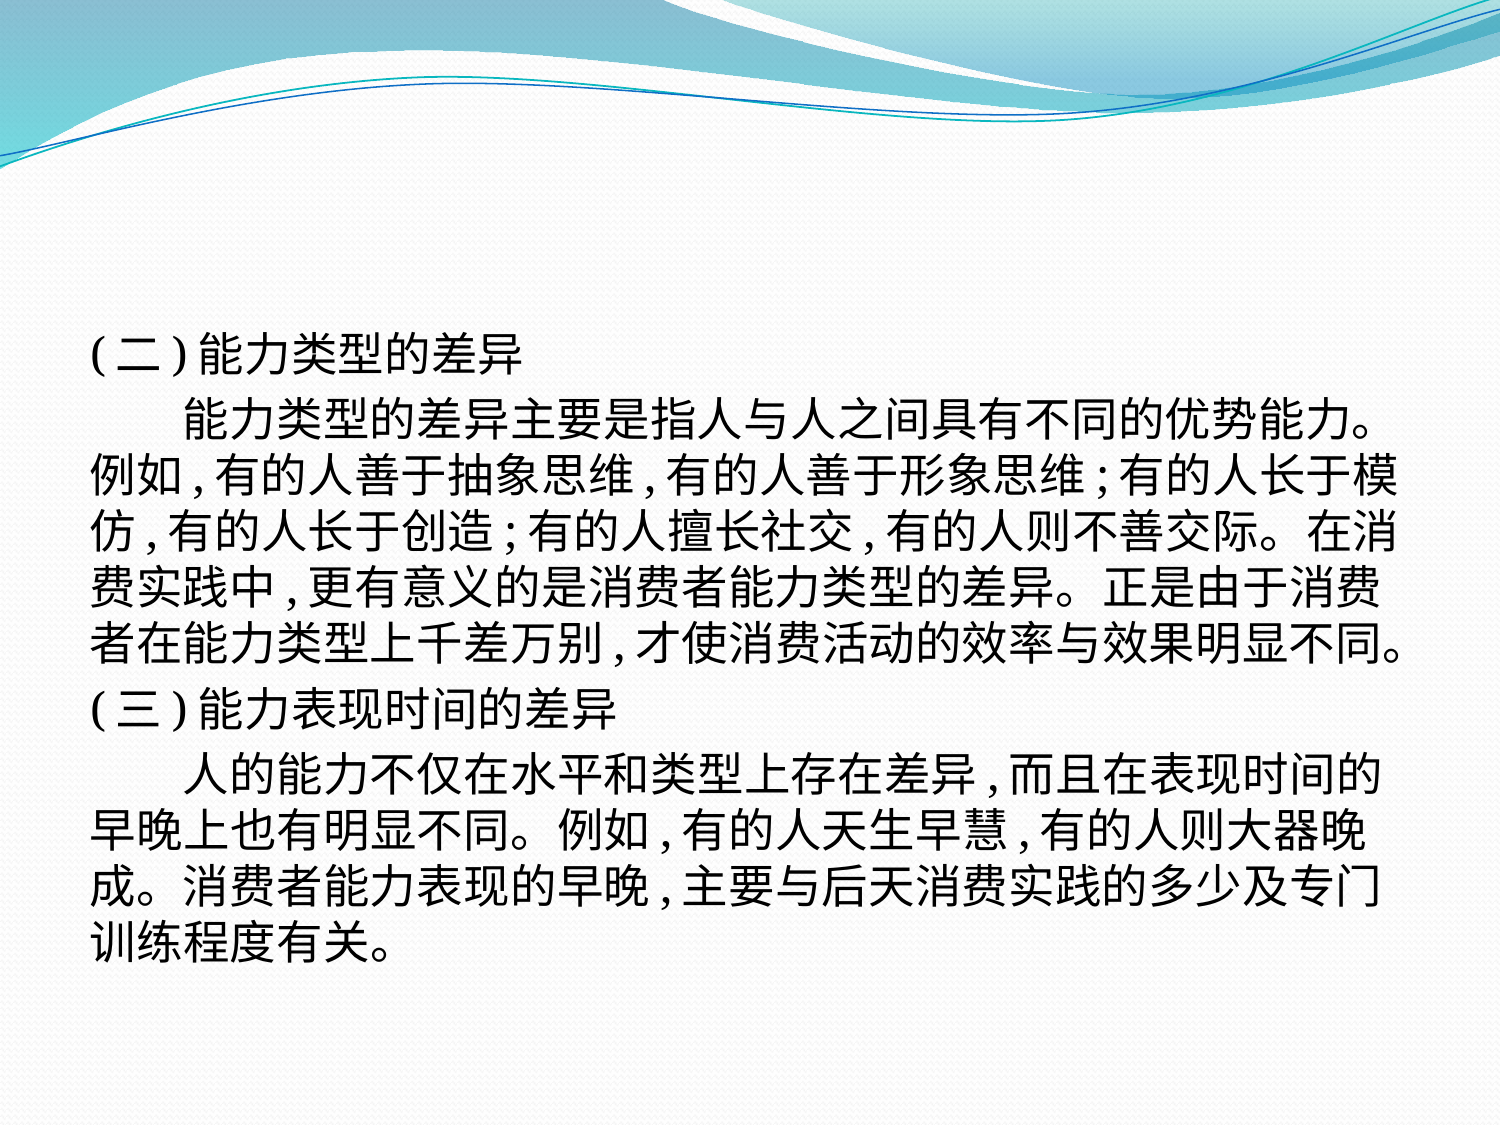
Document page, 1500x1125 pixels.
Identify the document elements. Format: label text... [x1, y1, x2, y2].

list (二)能力类型的差异 能力类型的差异主要是指人与人之间具有不同的优势能力。例如,有的人善于抽象思维,有的人善于形象思维;有的人长于模仿,有的人长于创造;有的人擅长社交,有的人则不善交际。在消费实践中,更有意义的是消费者能力类型的差异。正是由于消费者在能力类型上千差万别,才使消费活动的效率与效果明显不同。 (三)能力表现时间的差异 人的能力不仅在水平和类型上存在差异,而且在表现时间的早晚上也有明显不同。例如,有的人天生早慧,有的人则大器晚成。消费者能力表现的早晚,主要与后天消费实践的多少及专门训练程度有关。 [75, 317, 1425, 1038]
